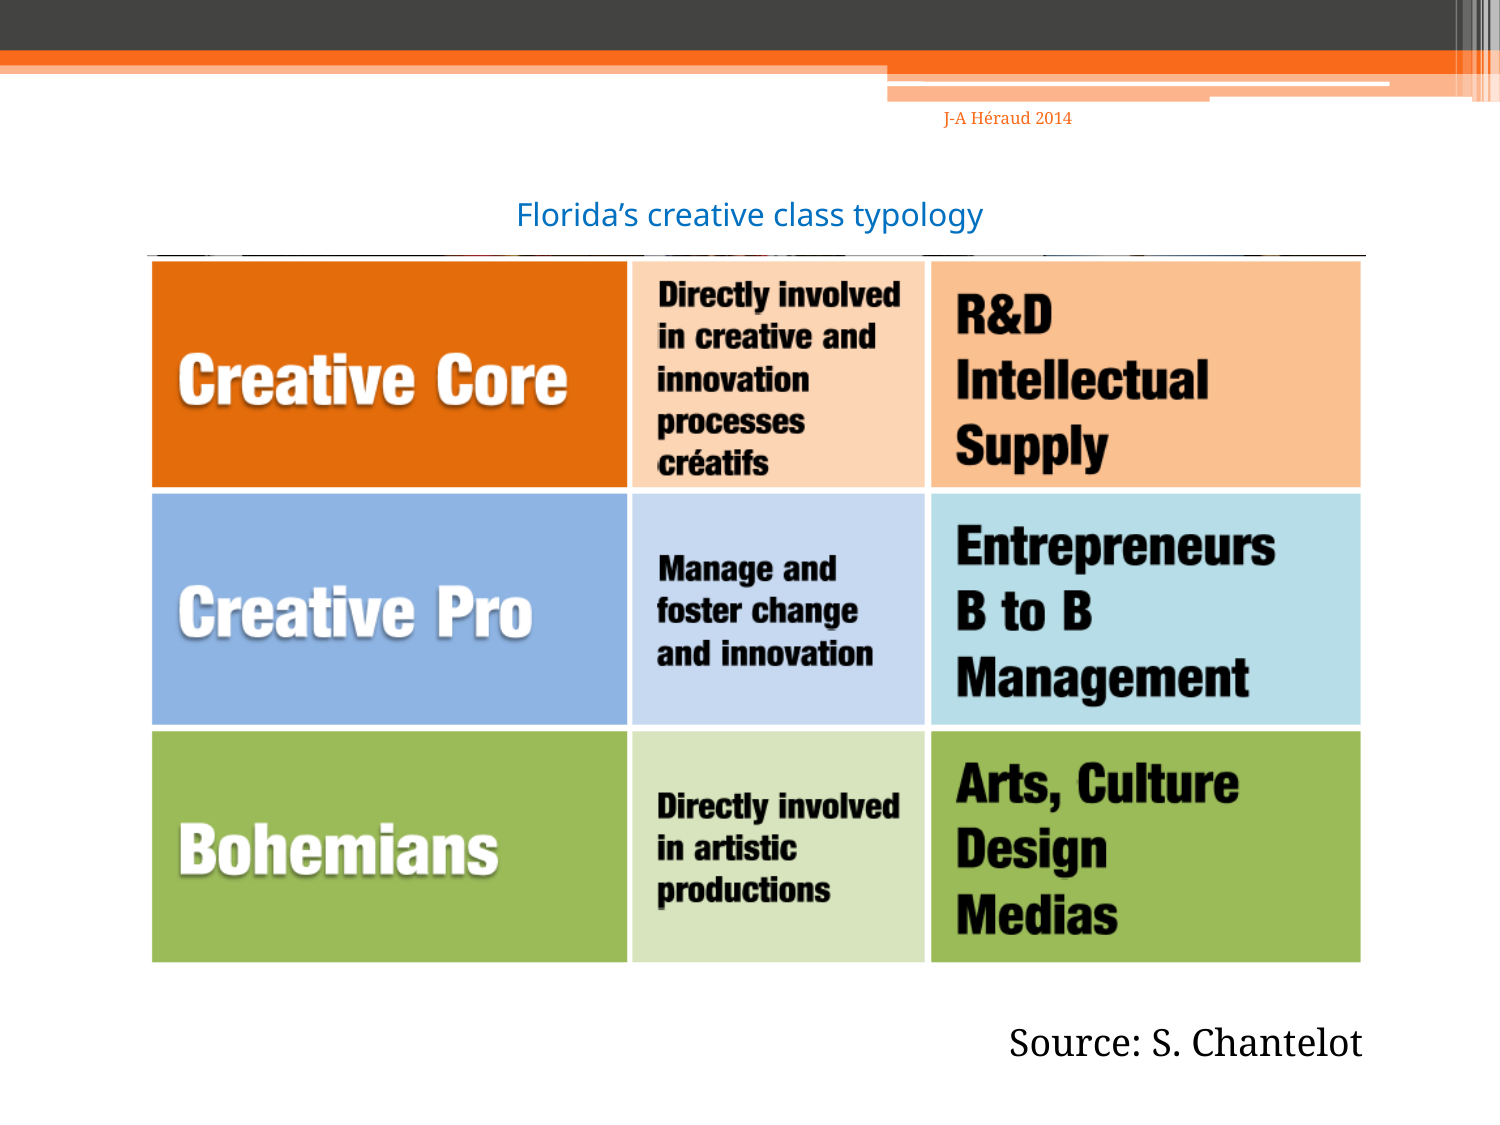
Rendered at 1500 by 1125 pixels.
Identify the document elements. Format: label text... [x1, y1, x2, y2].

picture [147, 255, 1366, 965]
title Florida’s creative class typology [74, 186, 1426, 280]
text_box J-A Héraud 2014 [862, 100, 1080, 136]
text_box Source: S. Chantelot [1001, 1011, 1372, 1072]
